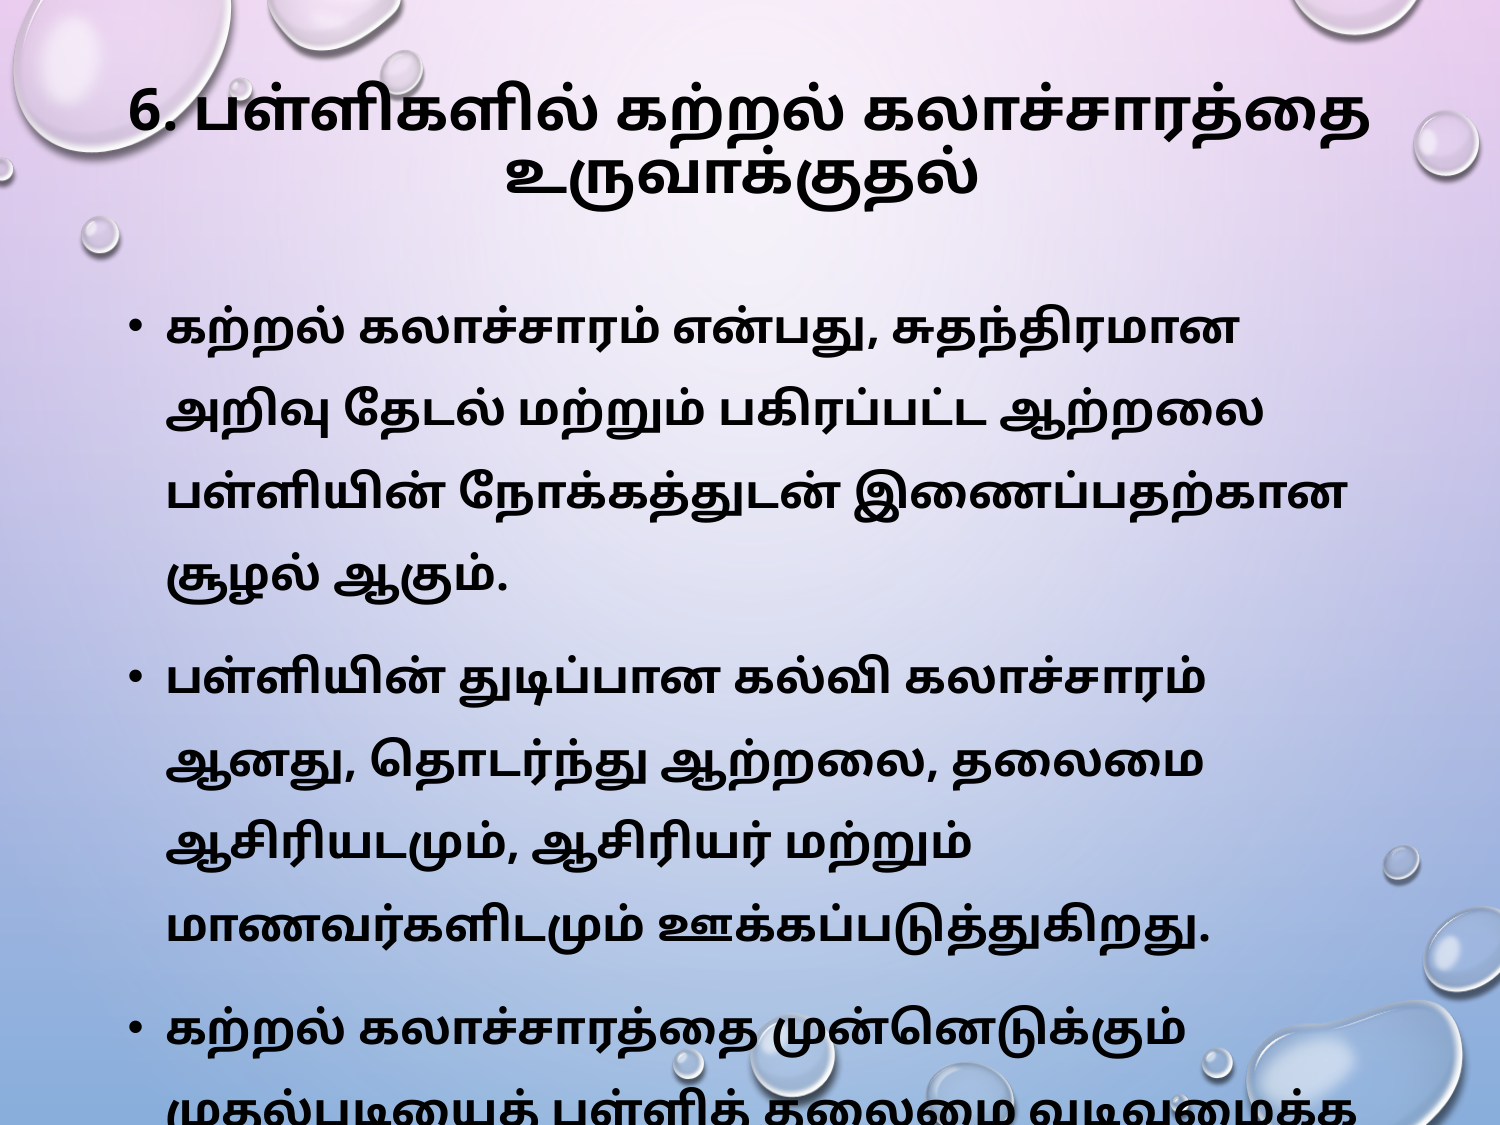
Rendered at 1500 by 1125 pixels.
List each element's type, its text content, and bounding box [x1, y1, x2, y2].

picture [0, 0, 1500, 1125]
title 6. பள்ளிகளில் கற்றல் கலாச்சாரத்தை உருவாக்குதல் [112, 12, 1388, 262]
list கற்றல் கலாச்சாரம் என்பது, சுதந்திரமான அறிவு தேடல் மற்றும் பகிரப்பட்ட ஆற்றலை பள்ளியின் நோக்கத்துடன் இணைப்பதற்கான சூழல் ஆகும். பள்ளியின் துடிப்பான கல்வி கலாச்சாரம் ஆனது, தொடர்ந்து ஆற்றலை, தலைமை ஆசிரியடமும், ஆசிரியர் மற்றும் மாணவர்களிடமும் ஊக்கப்படுத்துகிறது. கற்றல் கலாச்சாரத்தை முன்னெடுக்கும் முதல்படியைத் பள்ளித் தலைமை வடிவமைக்க வேண்டும். [112, 262, 1388, 1000]
